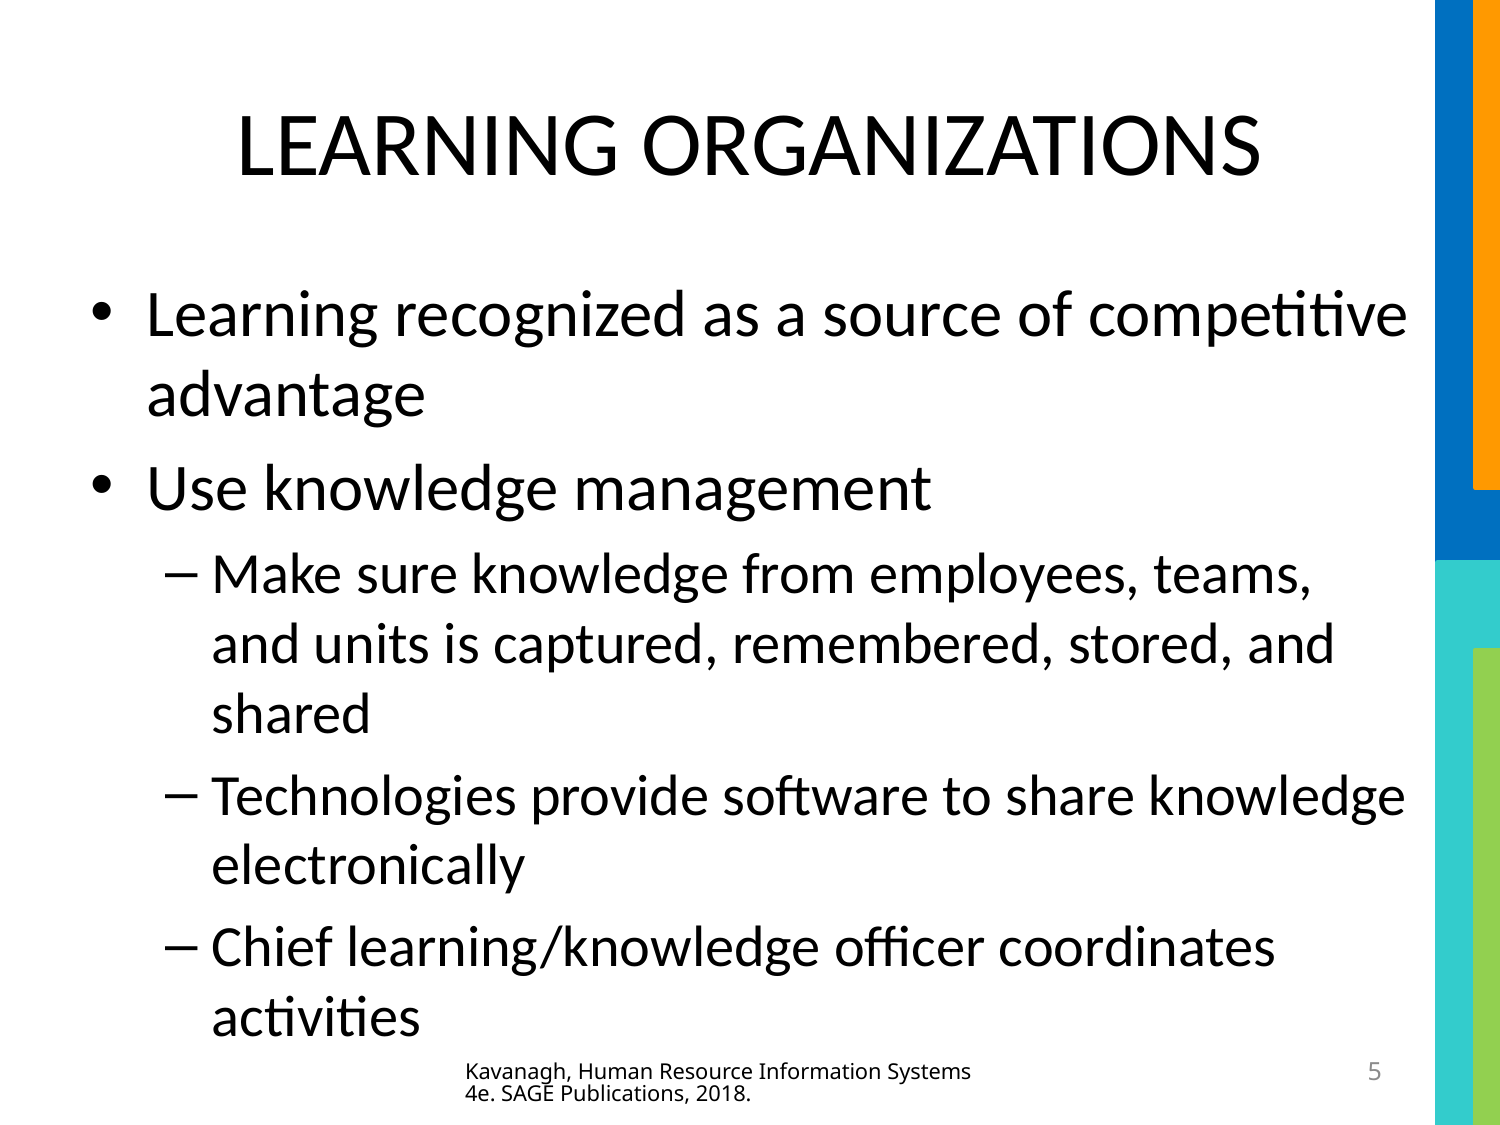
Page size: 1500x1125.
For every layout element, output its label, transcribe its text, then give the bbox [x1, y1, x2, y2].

slide_number 5 [1059, 1042, 1397, 1103]
list Learning recognized as a source of competitive advantage Use knowledge management Make sure knowledge from employees, teams, and units is captured, remembered, stored, and shared Technologies provide software to share knowledge electronically Chief learning/knowledge officer coordinates activities [75, 262, 1425, 1005]
footer Kavanagh, Human Resource Information Systems 4e. SAGE Publications, 2018. [450, 1042, 1004, 1103]
title LEARNING ORGANIZATIONS [75, 45, 1425, 233]
